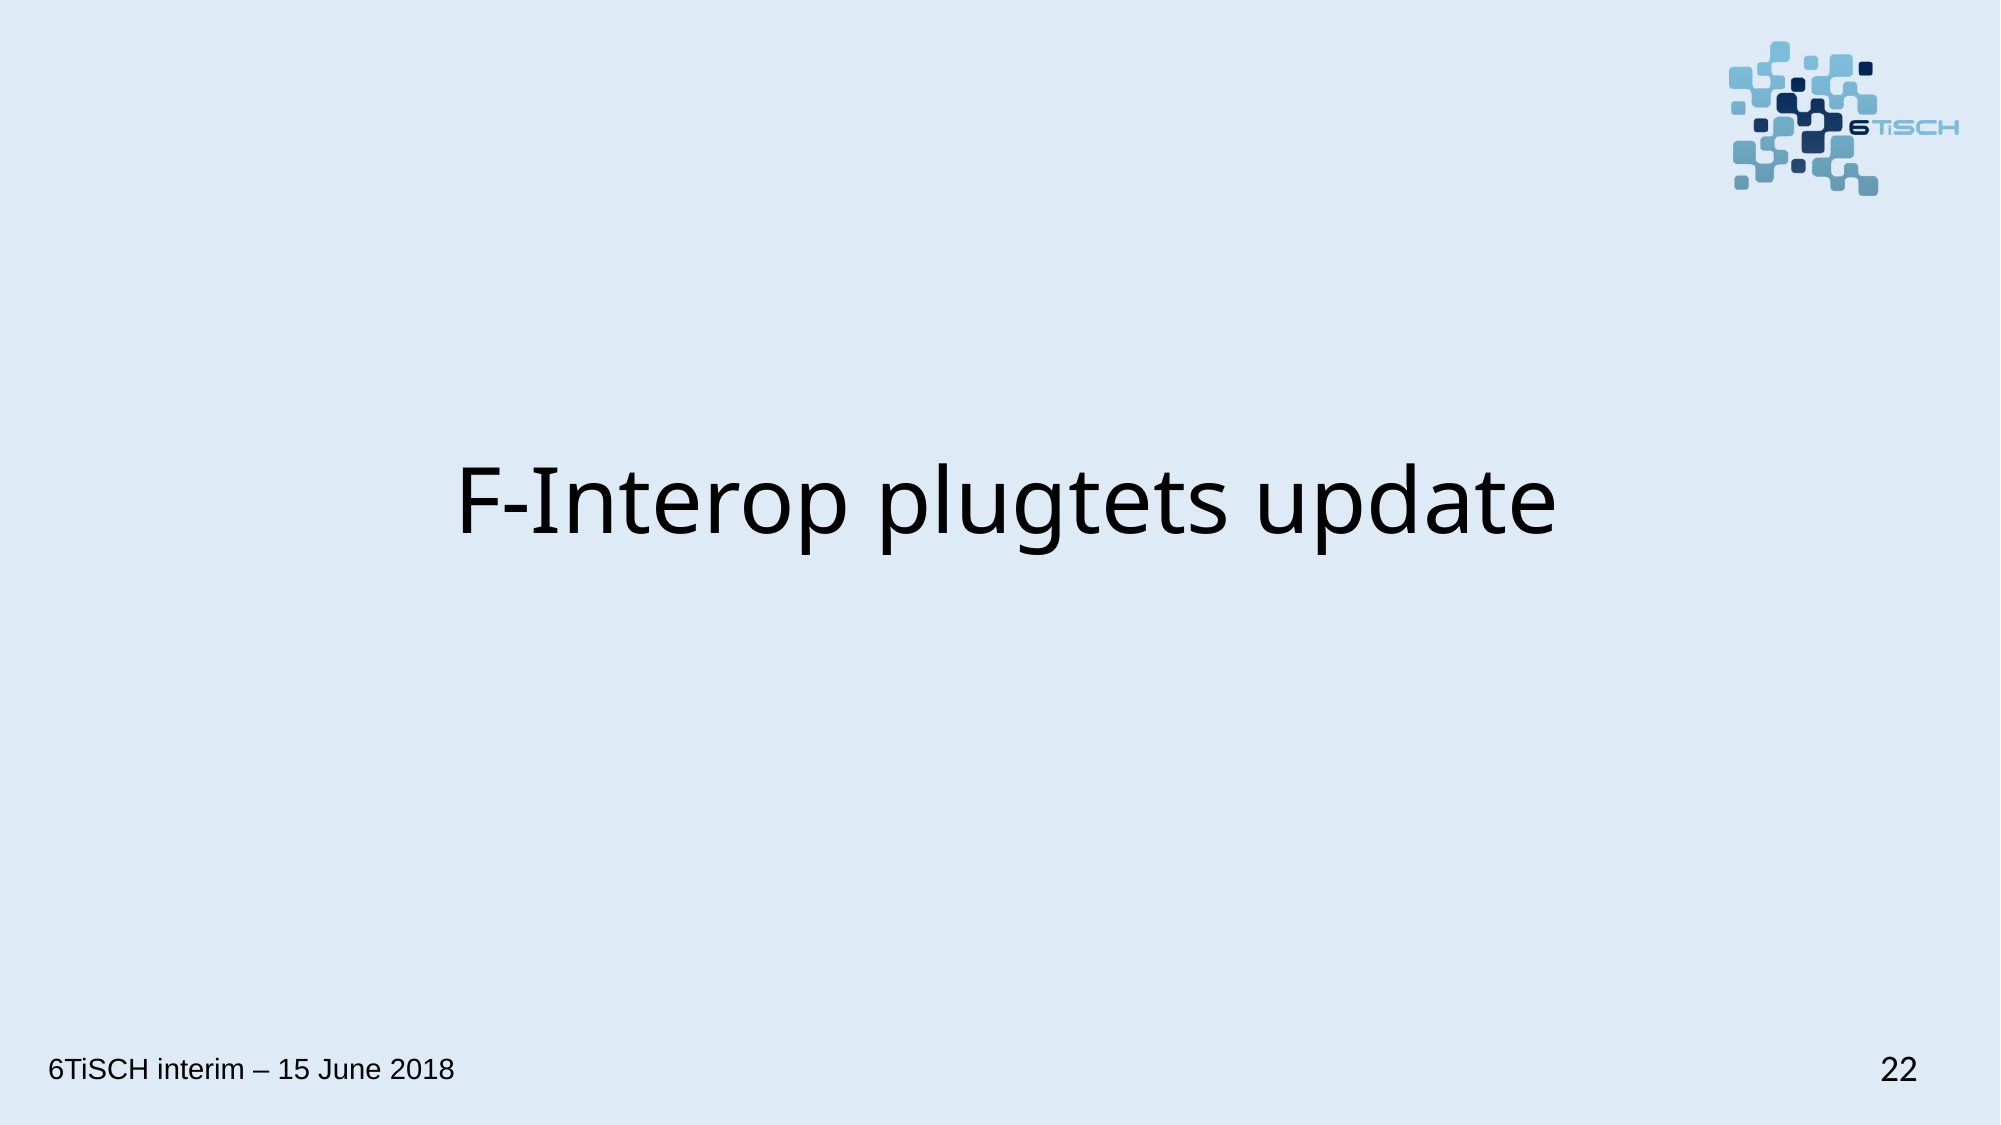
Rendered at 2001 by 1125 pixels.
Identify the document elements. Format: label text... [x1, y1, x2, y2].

slide_number 22 [1482, 1036, 1933, 1097]
picture [1725, 37, 1963, 200]
title F-Interop plugtets update [144, 394, 1870, 613]
